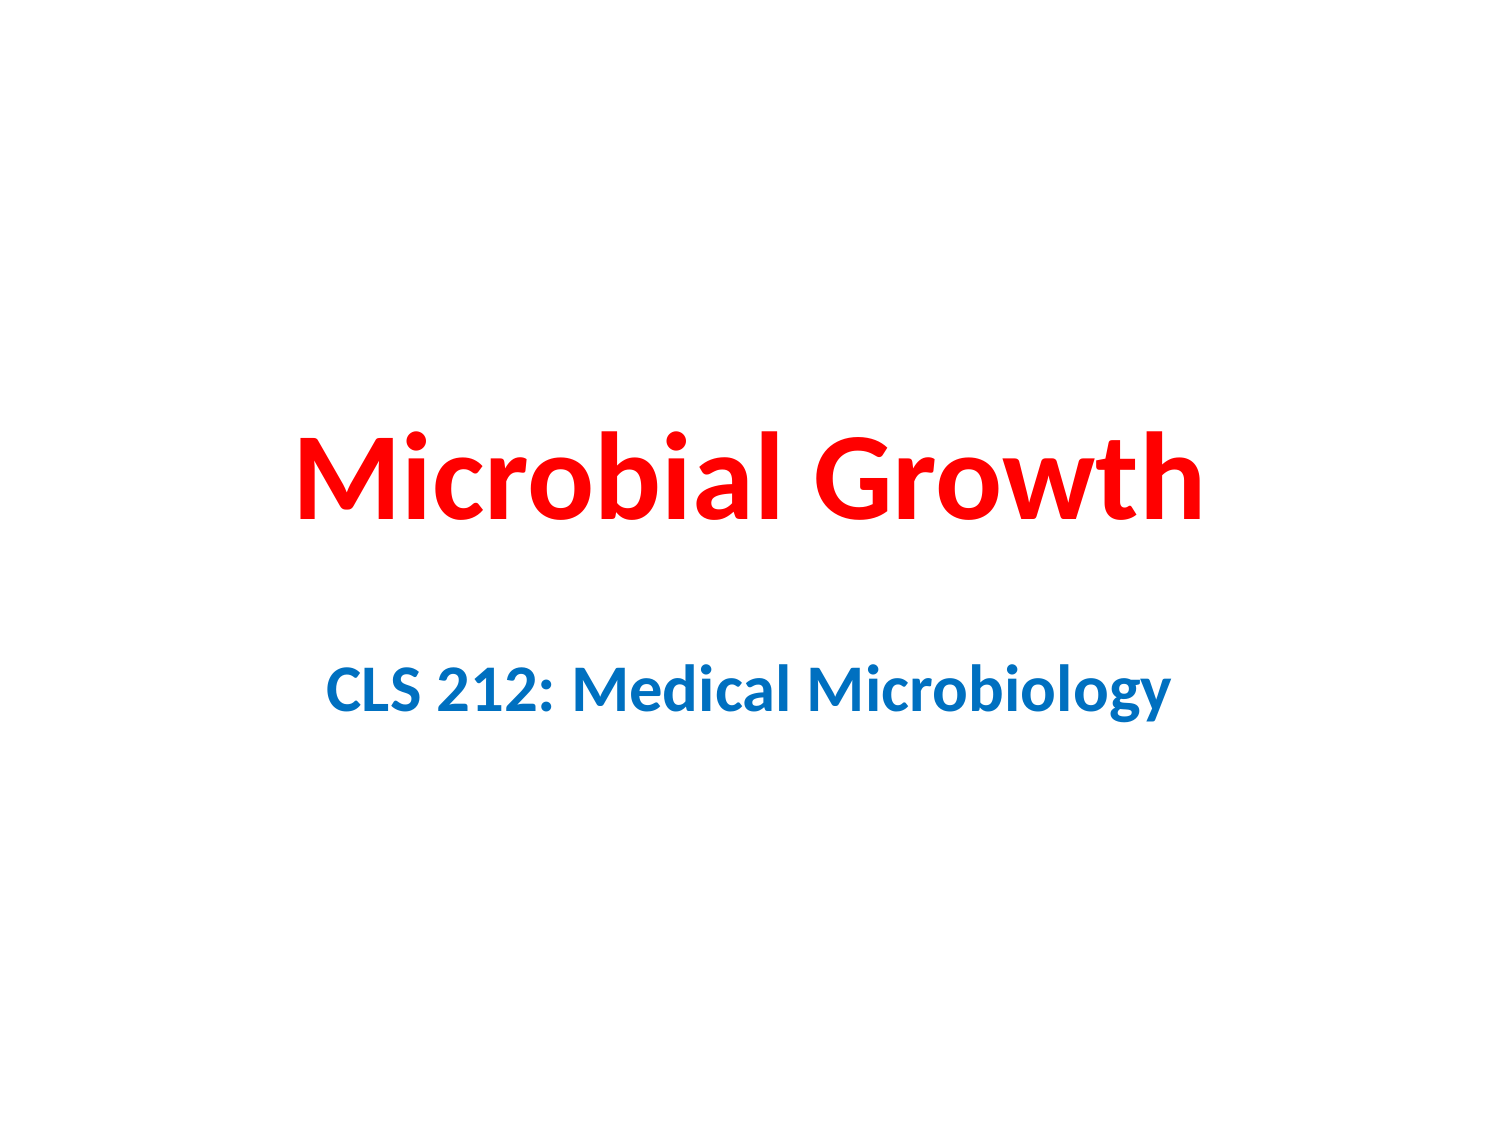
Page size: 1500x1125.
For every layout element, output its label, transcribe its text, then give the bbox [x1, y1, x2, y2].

subtitle CLS 212: Medical Microbiology [225, 637, 1275, 925]
title Microbial Growth [112, 349, 1388, 591]
